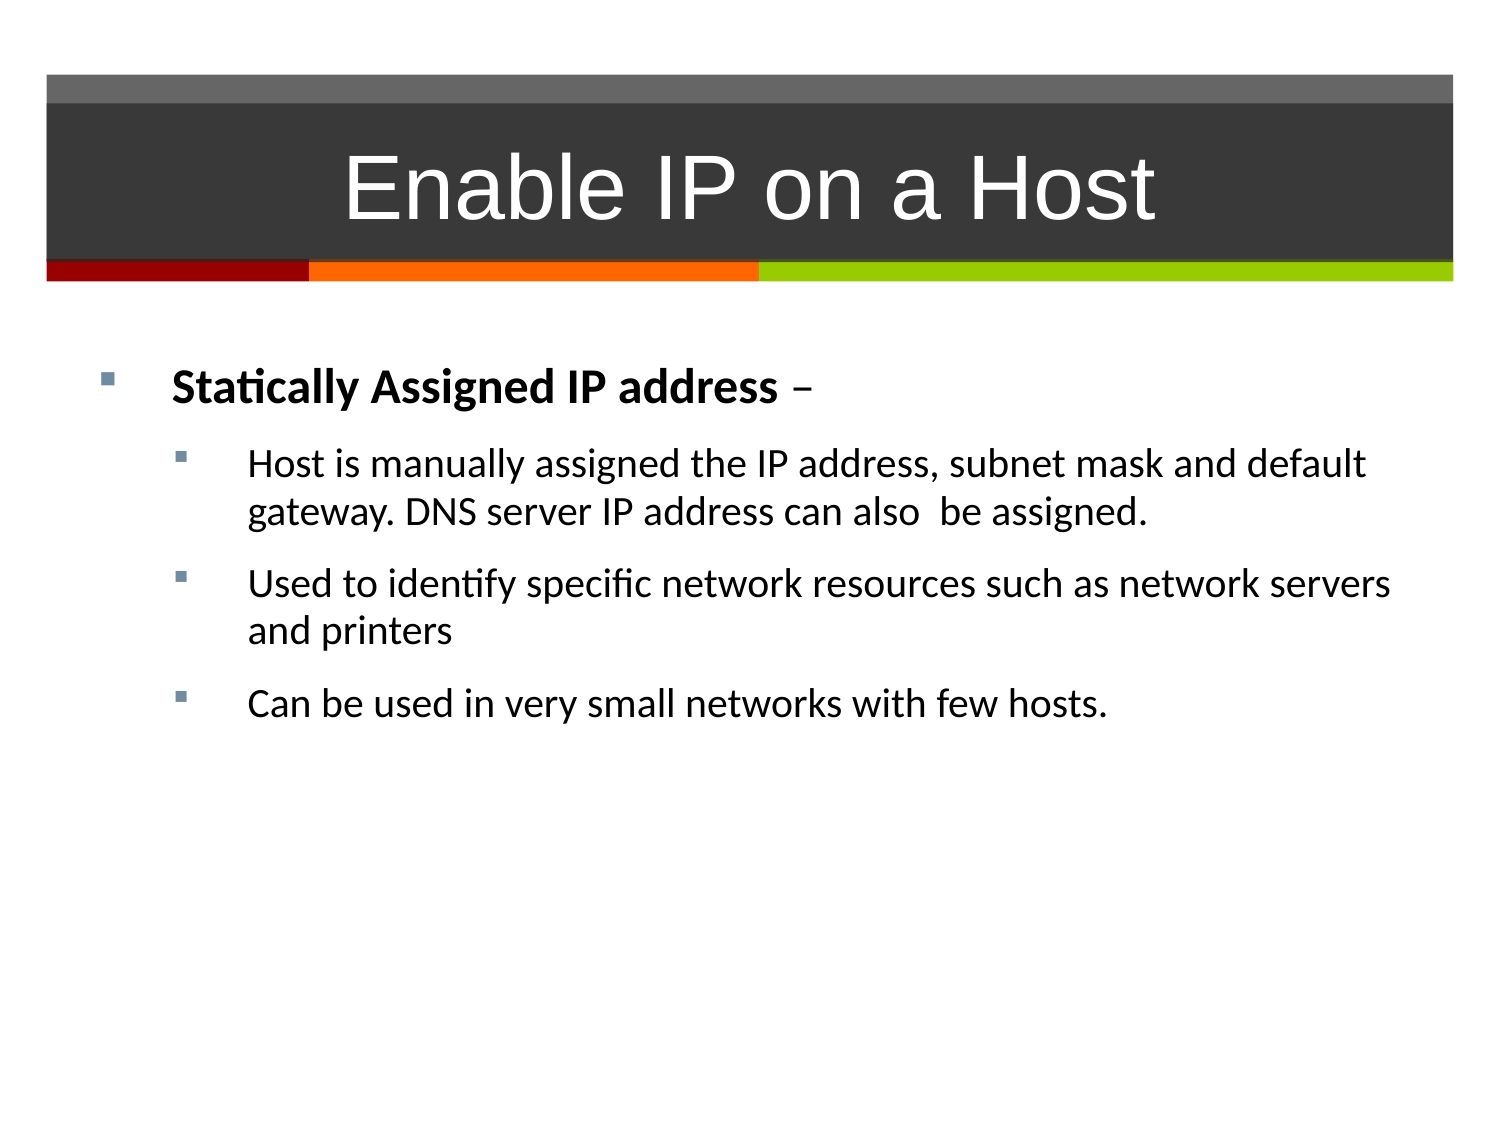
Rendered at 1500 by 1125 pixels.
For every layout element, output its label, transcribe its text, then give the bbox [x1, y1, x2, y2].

list Statically Assigned IP address – Host is manually assigned the IP address, subnet mask and default gateway. DNS server IP address can also be assigned. Used to identify specific network resources such as network servers and printers Can be used in very small networks with few hosts. [82, 350, 1454, 1005]
title Enable IP on a Host [46, 103, 1454, 263]
